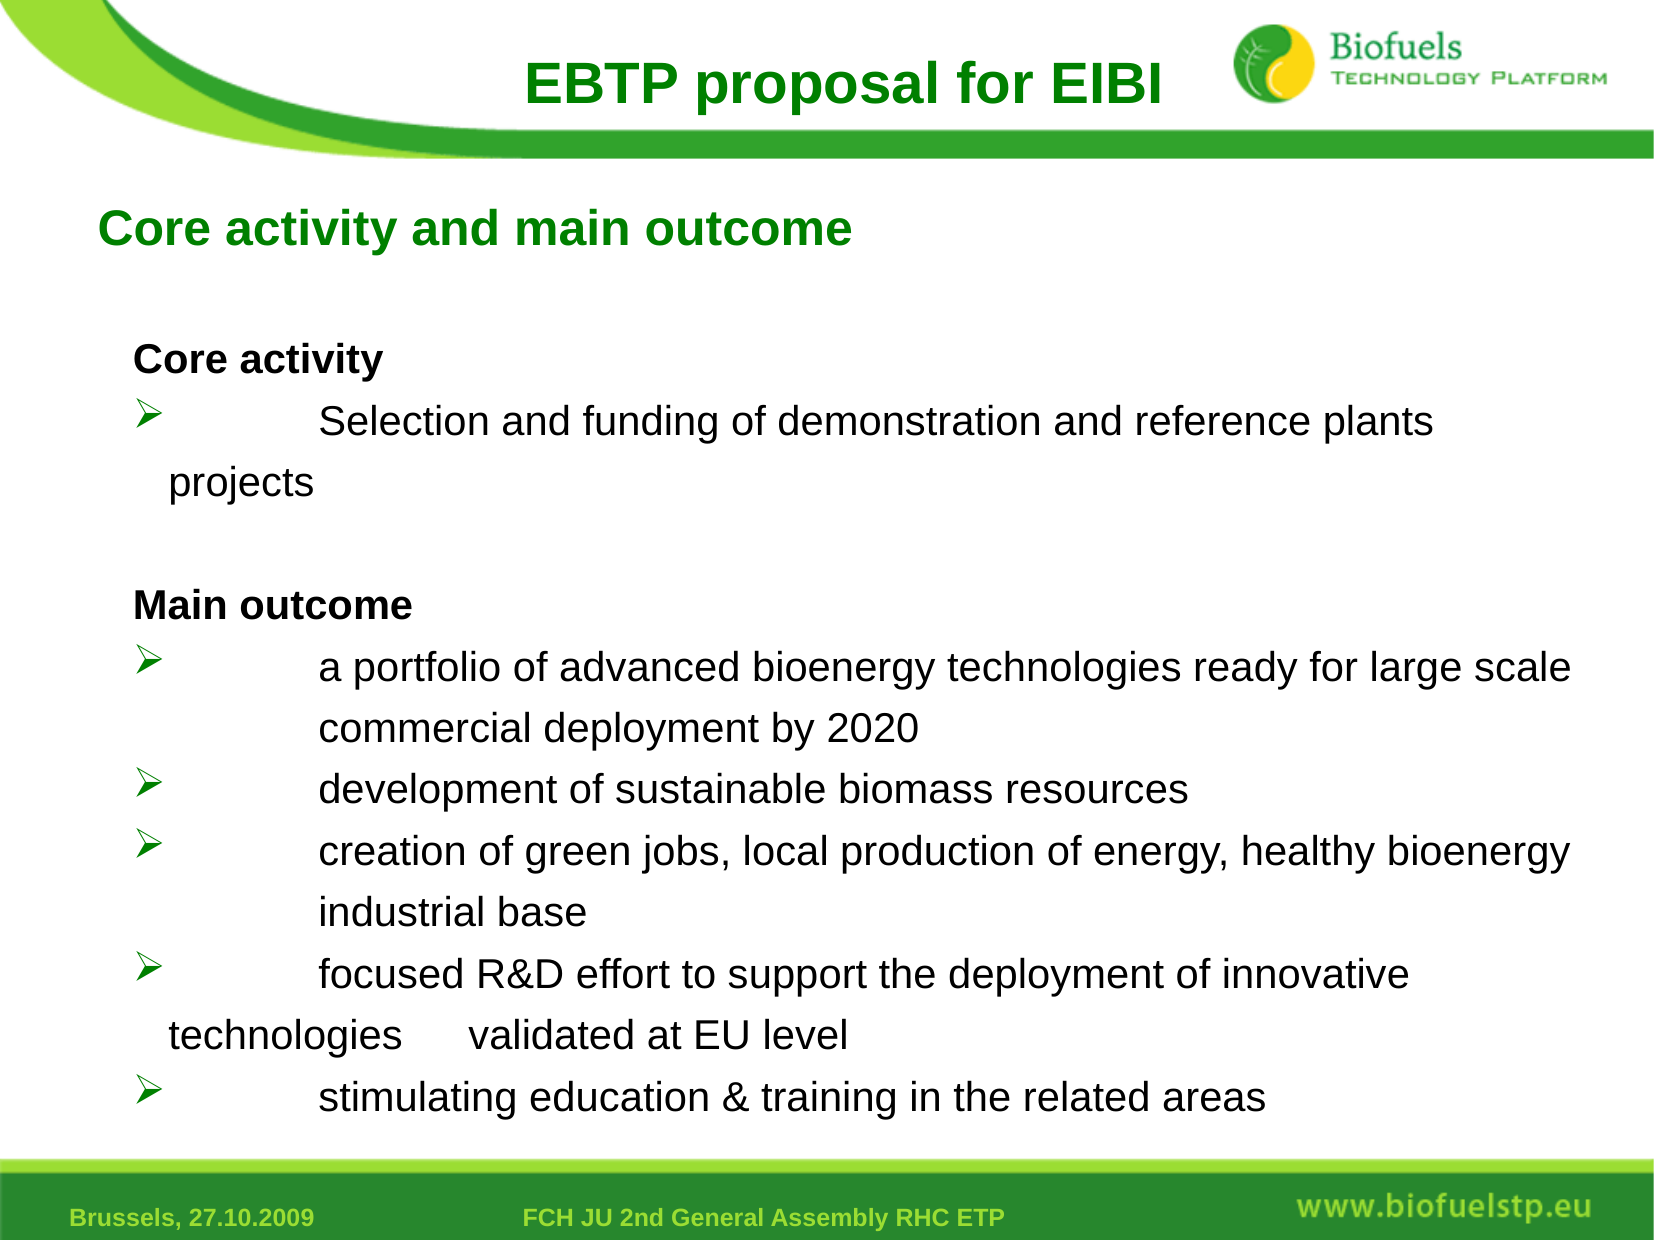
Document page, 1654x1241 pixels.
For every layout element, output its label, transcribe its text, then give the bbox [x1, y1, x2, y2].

text_box Core activity and main outcome [82, 194, 1595, 264]
picture [0, 0, 1654, 1240]
text_box EBTP proposal for EIBI [460, 0, 1228, 98]
text_box Core activity Selection and funding of demonstration and reference plants projects Main outcome a portfolio of advanced bioenergy technologies ready for large scale commercial deployment by 2020 development of sustainable biomass resources creation of green jobs, local production of energy, healthy bioenergy industrial base focused R&D effort to support the deployment of innovative technologies validated at EU level stimulating education & training in the related areas [117, 312, 1606, 1179]
